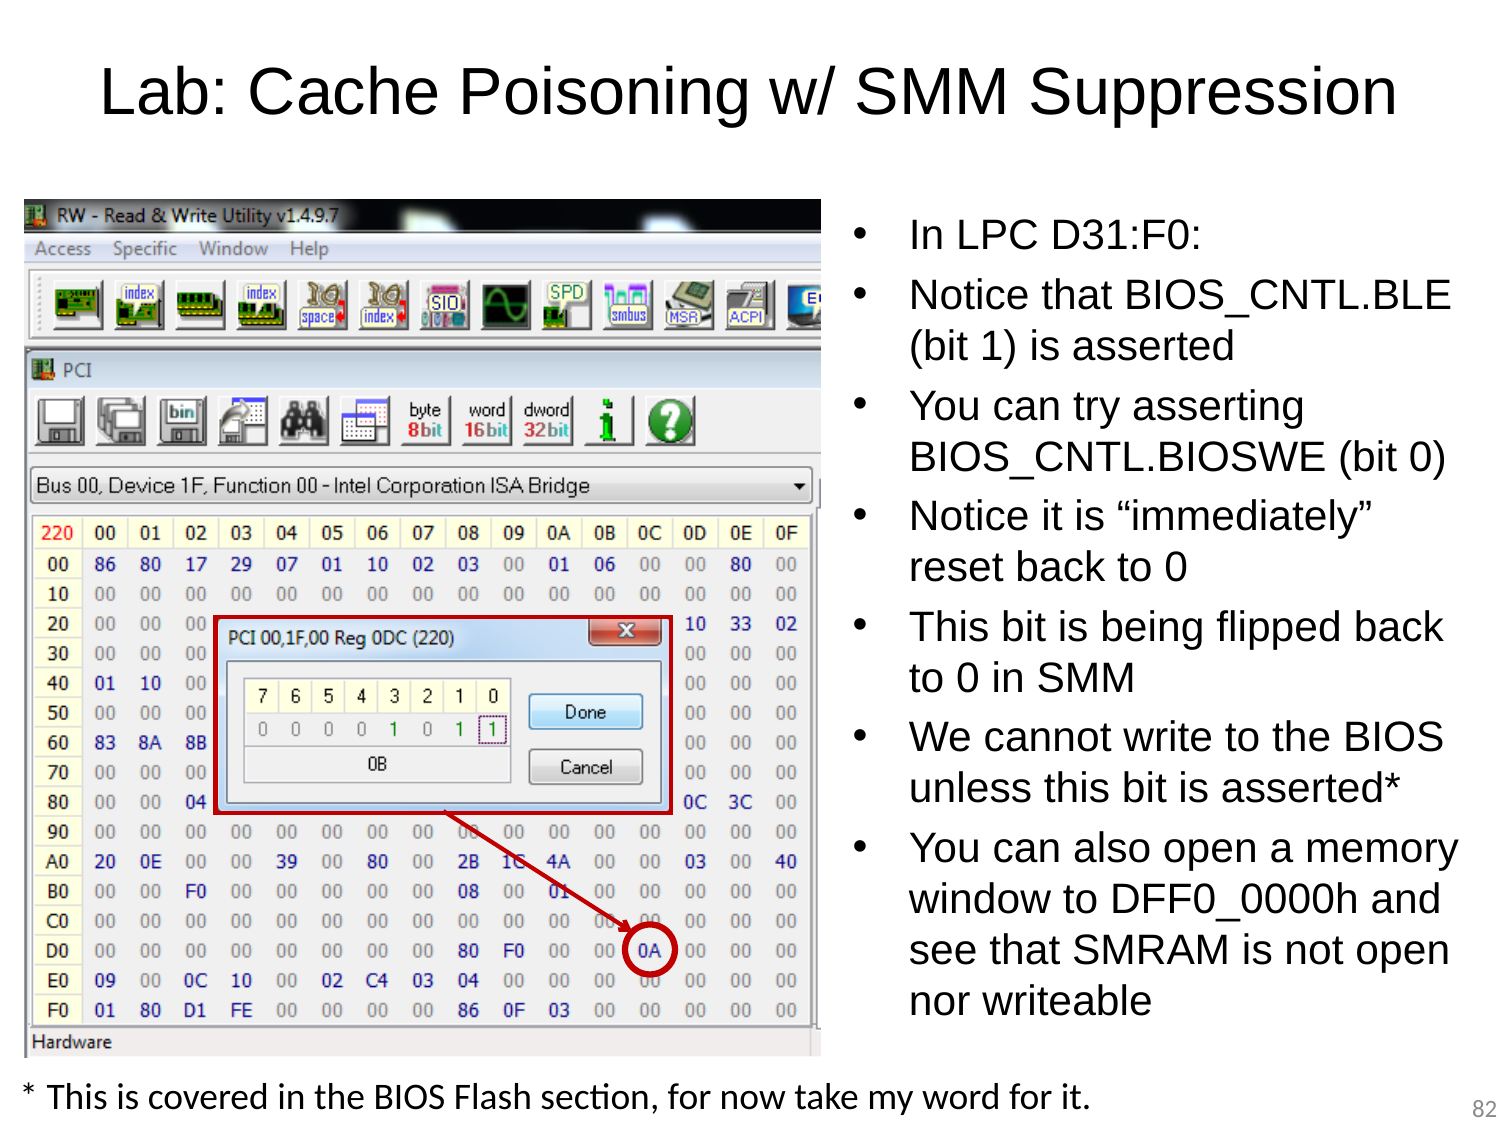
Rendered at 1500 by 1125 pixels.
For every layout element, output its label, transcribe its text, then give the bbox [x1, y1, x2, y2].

text_box * This is covered in the BIOS Flash section, for now take my word for it. [4, 1064, 1108, 1125]
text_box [443, 810, 633, 932]
slide_number 82 [1162, 1077, 1500, 1125]
title Lab: Cache Poisoning w/ SMM Suppression [75, 0, 1425, 175]
list In LPC D31:F0: Notice that BIOS_CNTL.BLE (bit 1) is asserted You can try asserting BIOS_CNTL.BIOSWE (bit 0) Notice it is “immediately” reset back to 0 This bit is being flipped back to 0 in SMM We cannot write to the BIOS unless this bit is asserted* You can also open a memory window to DFF0_0000h and see that SMRAM is not open nor writeable [837, 200, 1475, 1058]
picture [24, 199, 821, 1059]
